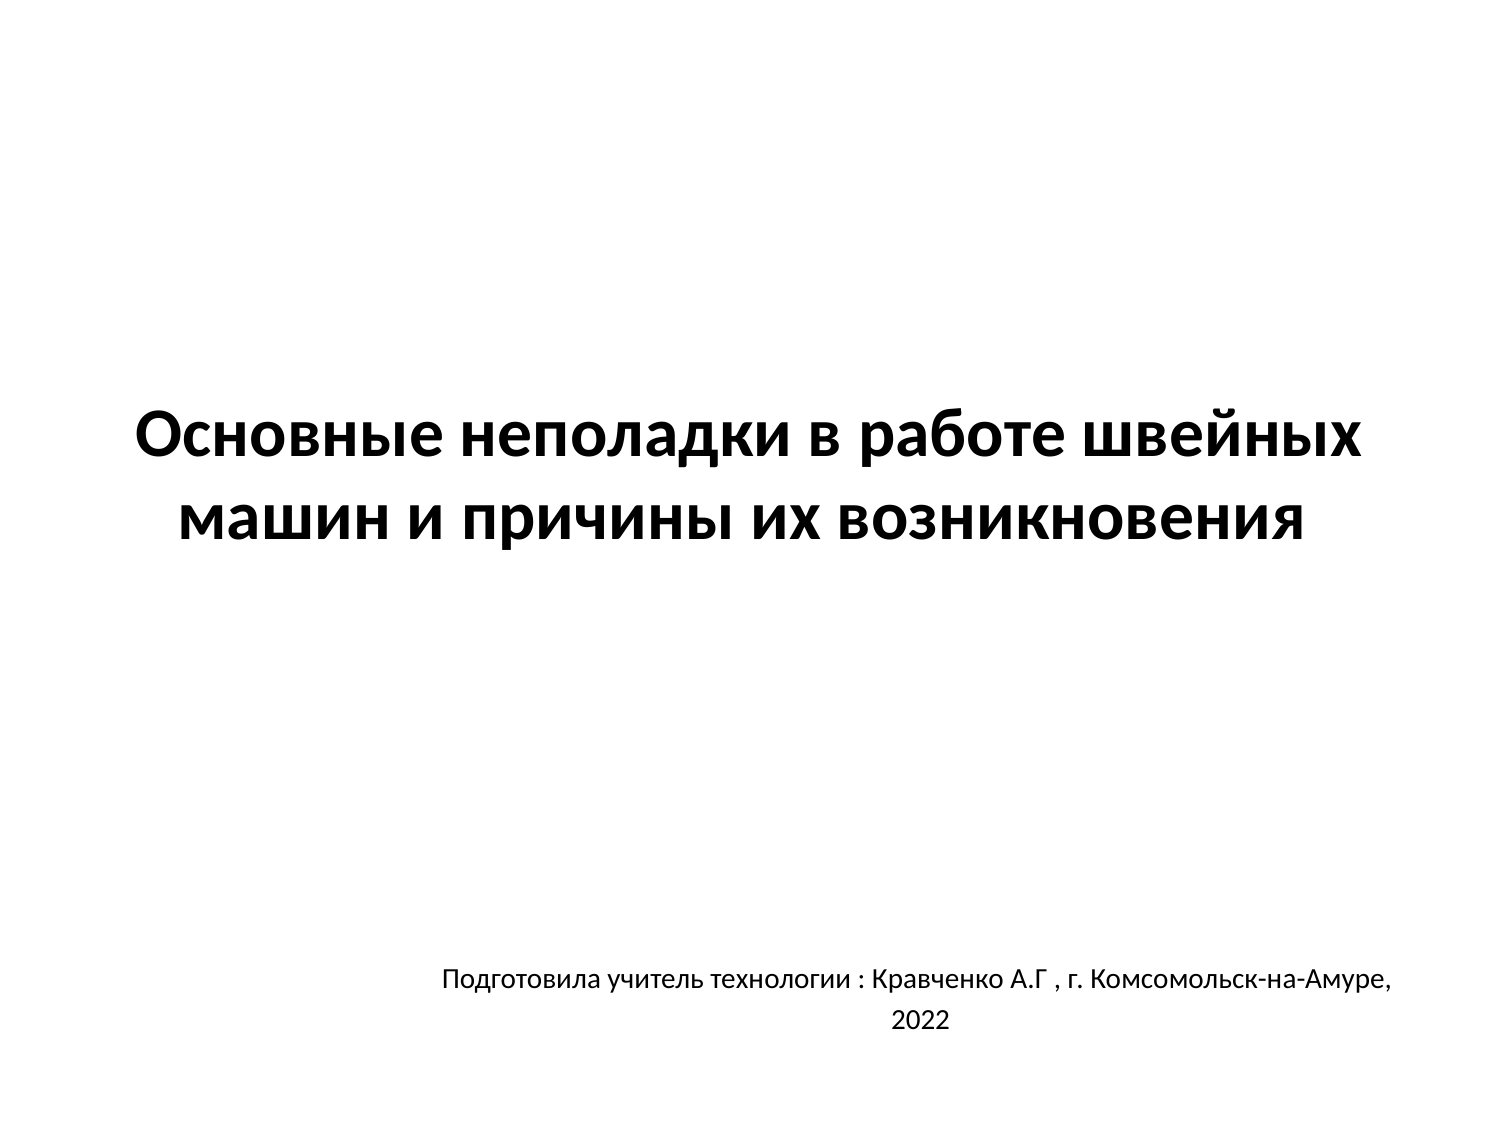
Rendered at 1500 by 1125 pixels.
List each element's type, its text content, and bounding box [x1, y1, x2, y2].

subtitle Подготовила учитель технологии : Кравченко А.Г , г. Комсомольск-на-Амуре, 2022 [395, 952, 1446, 1075]
title Основные неполадки в работе швейных машин и причины их возникновения [112, 349, 1388, 591]
